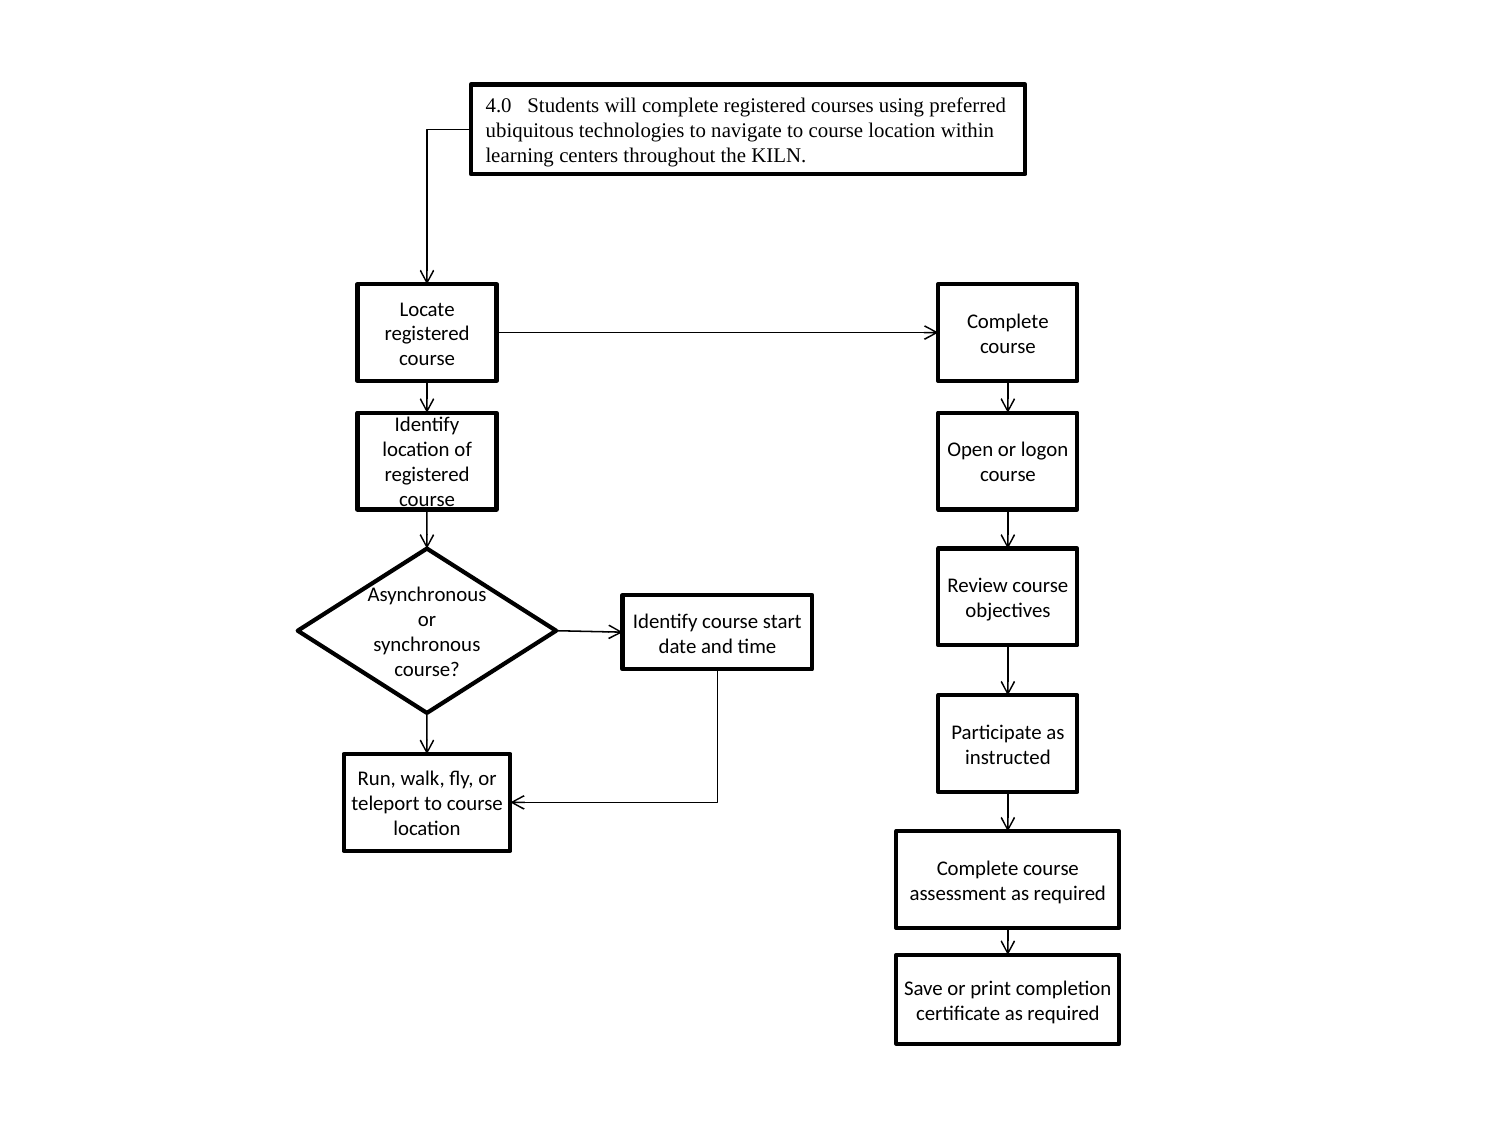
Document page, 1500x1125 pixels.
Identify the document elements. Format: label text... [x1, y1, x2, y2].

text_box Complete course [936, 282, 1079, 383]
text_box Locate registered course [355, 282, 499, 383]
text_box Run, walk, fly, or teleport to course location [342, 752, 512, 853]
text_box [547, 632, 681, 840]
text_box Review course objectives [936, 546, 1079, 647]
text_box Participate as instructed [936, 693, 1079, 794]
text_box Identify course start date and time [620, 593, 814, 671]
text_box Save or print completion certificate as required [894, 953, 1121, 1046]
text_box Complete course assessment as required [894, 829, 1121, 930]
text_box 4.0 Students will complete registered courses using preferred ubiquitous technologies to navigate to course location within learning centers throughout the KILN. [469, 82, 1027, 176]
text_box Open or logon course [936, 411, 1079, 512]
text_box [426, 129, 472, 285]
text_box Identify location of registered course [355, 411, 499, 512]
text_box Asynchronous or synchronous course? [295, 549, 558, 715]
